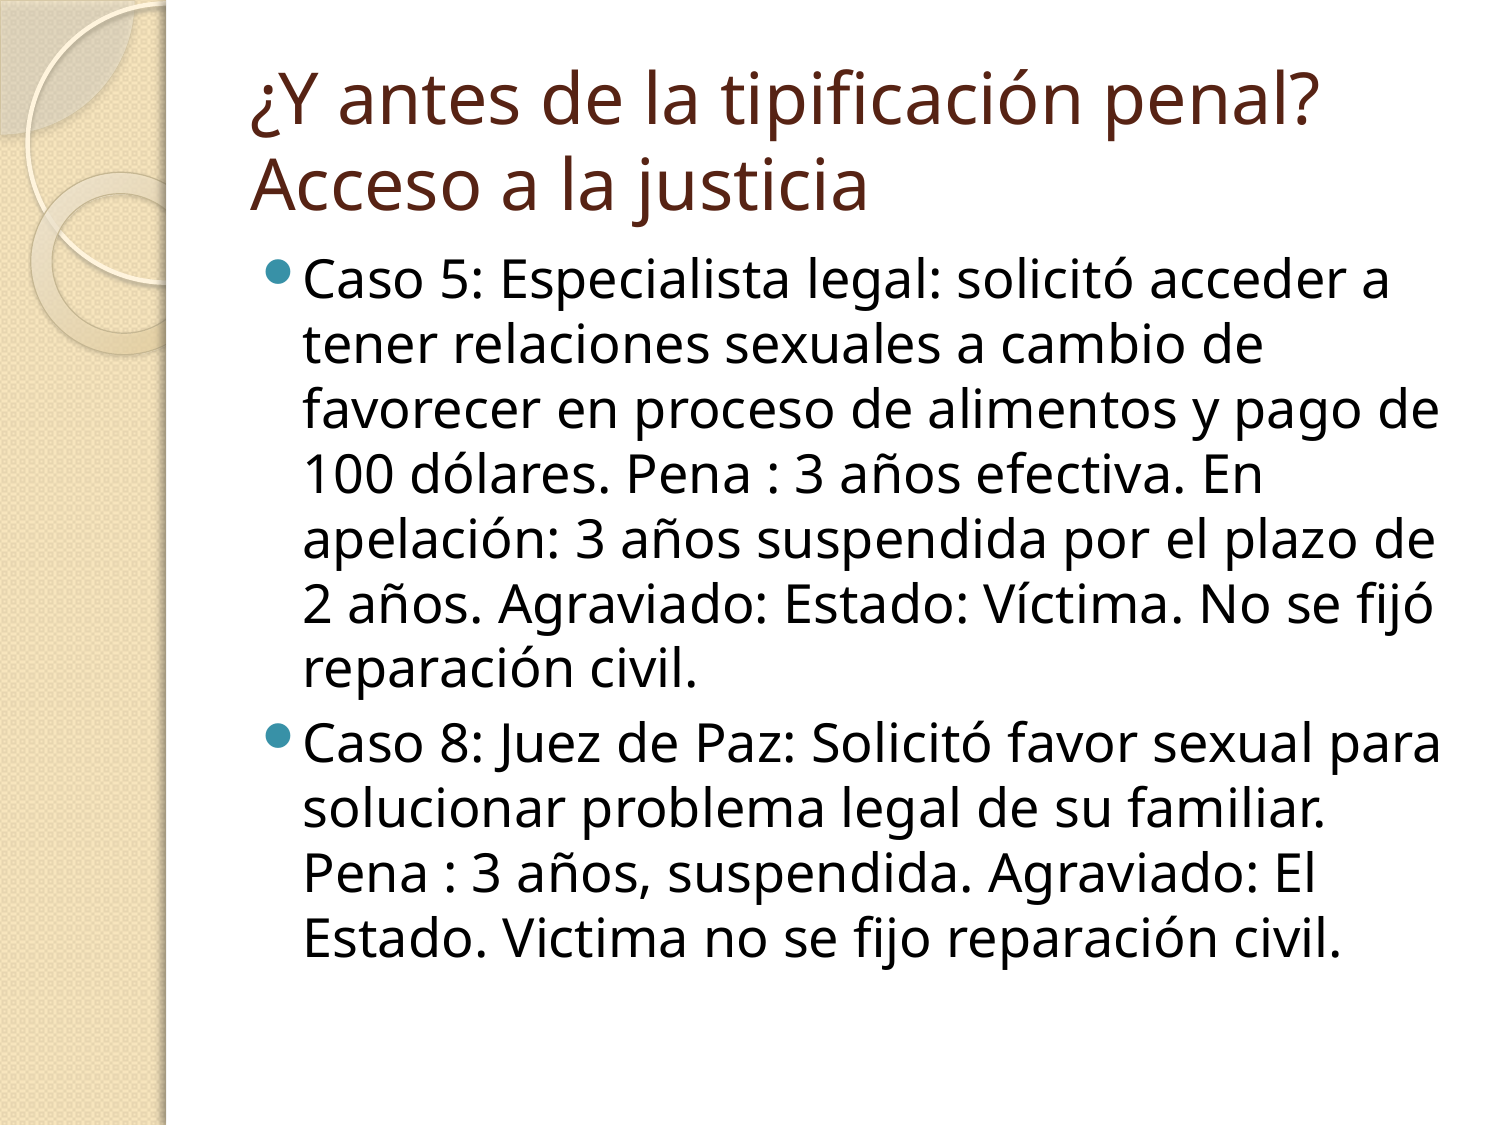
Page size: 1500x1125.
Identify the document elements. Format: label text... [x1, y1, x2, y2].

title ¿Y antes de la tipificación penal? Acceso a la justicia [235, 45, 1466, 233]
list Caso 5: Especialista legal: solicitó acceder a tener relaciones sexuales a cambio de favorecer en proceso de alimentos y pago de 100 dólares. Pena : 3 años efectiva. En apelación: 3 años suspendida por el plazo de 2 años. Agraviado: Estado: Víctima. No se fijó reparación civil. Caso 8: Juez de Paz: Solicitó favor sexual para solucionar problema legal de su familiar. Pena : 3 años, suspendida. Agraviado: El Estado. Victima no se fijo reparación civil. [235, 237, 1466, 1025]
